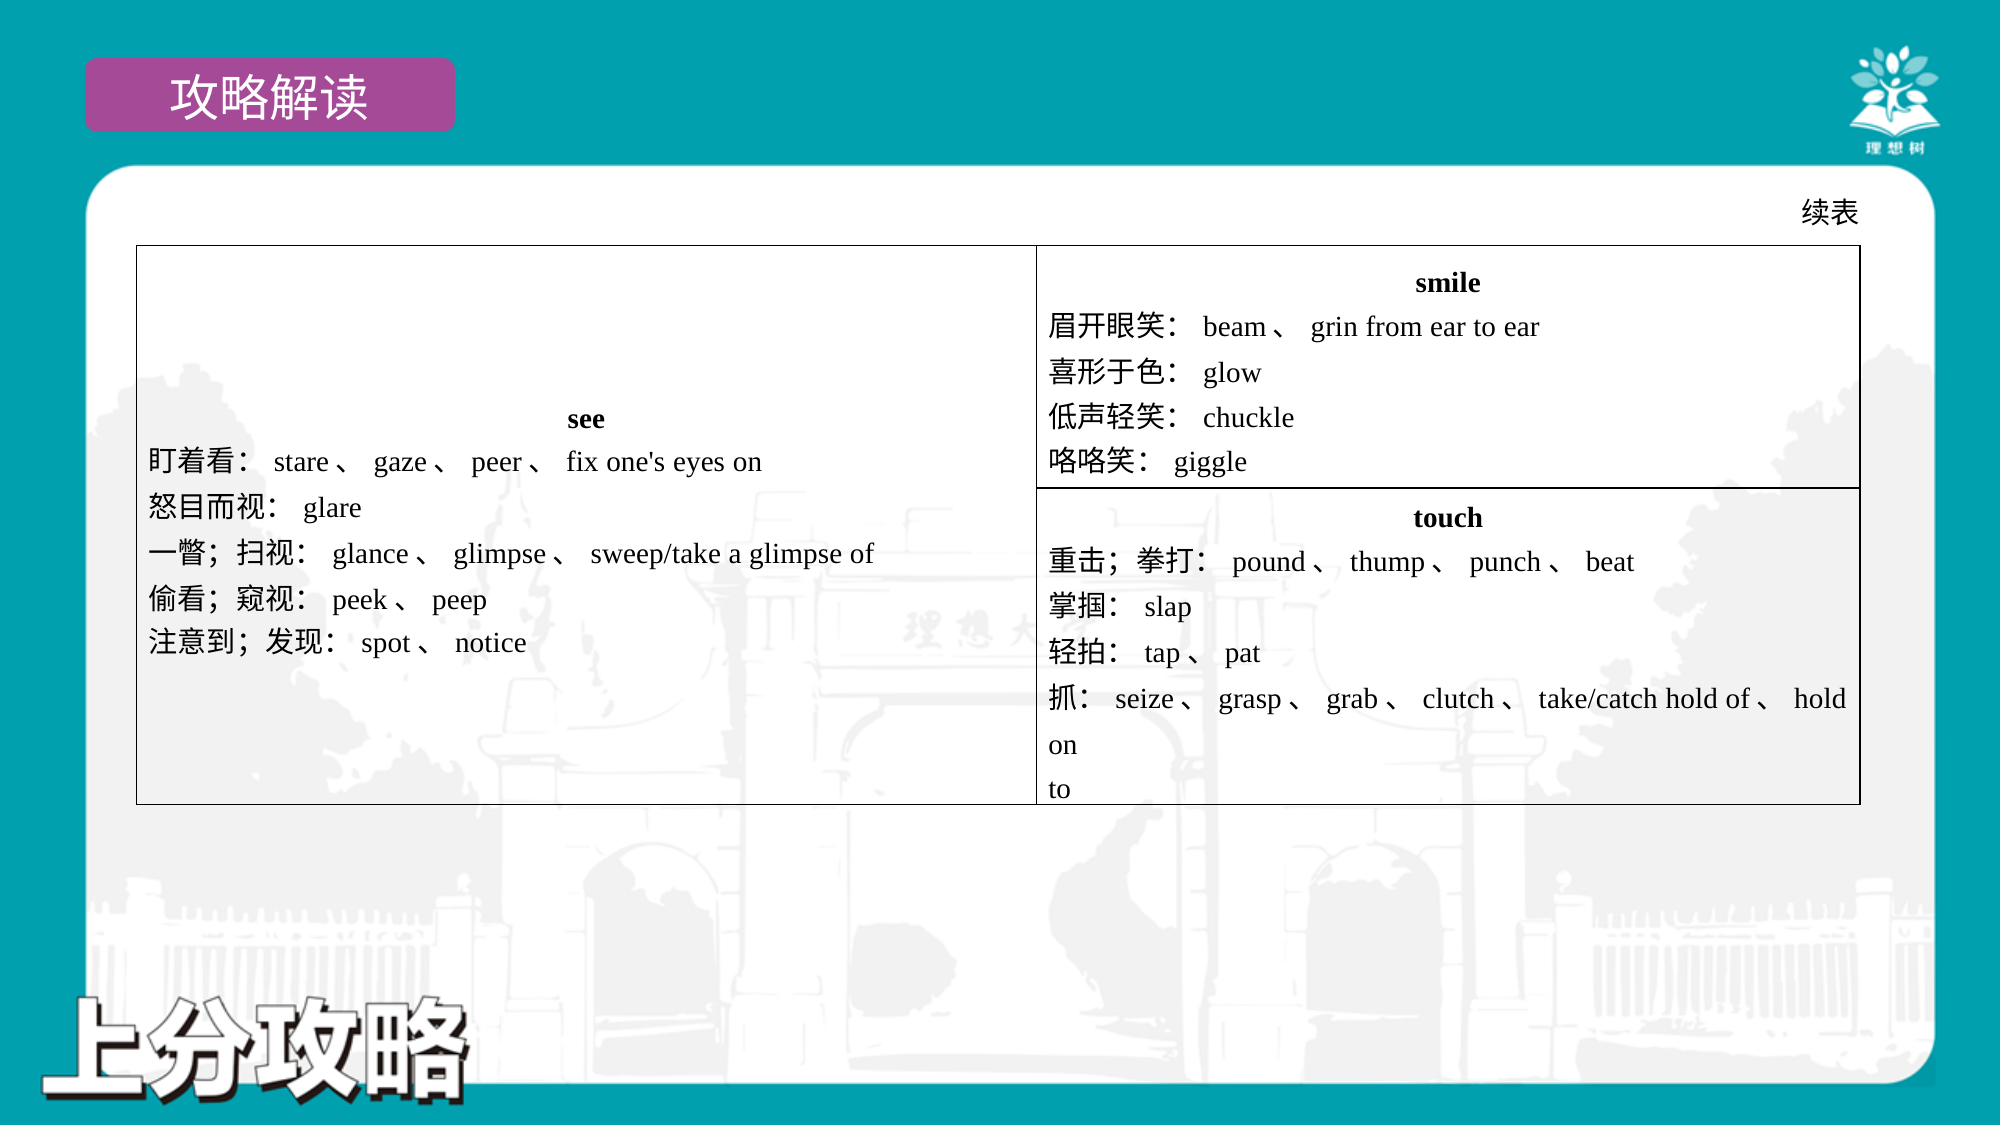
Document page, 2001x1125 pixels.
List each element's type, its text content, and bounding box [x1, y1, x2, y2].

text_box 续表 [1801, 176, 1860, 229]
table_header see 盯着看：stare、gaze、peer、fix one's eyes on 怒目而视：glare 一瞥；扫视：glance、glimpse、sweep/take a glimpse of 偷看；窥视：peek、peep 注意到；发现：spot、notice [137, 246, 1036, 804]
picture [0, 0, 2000, 1125]
table_header smile 眉开眼笑：beam、grin from ear to ear 喜形于色：glow 低声轻笑：chuckle 咯咯笑：giggle [1037, 246, 1859, 487]
table_cell touch 重击；拳打：pound、thump、punch、beat 掌掴：slap 轻拍：tap、pat 抓：seize、grasp、grab、clutch、take/catch hold of、hold on to [1037, 489, 1859, 804]
